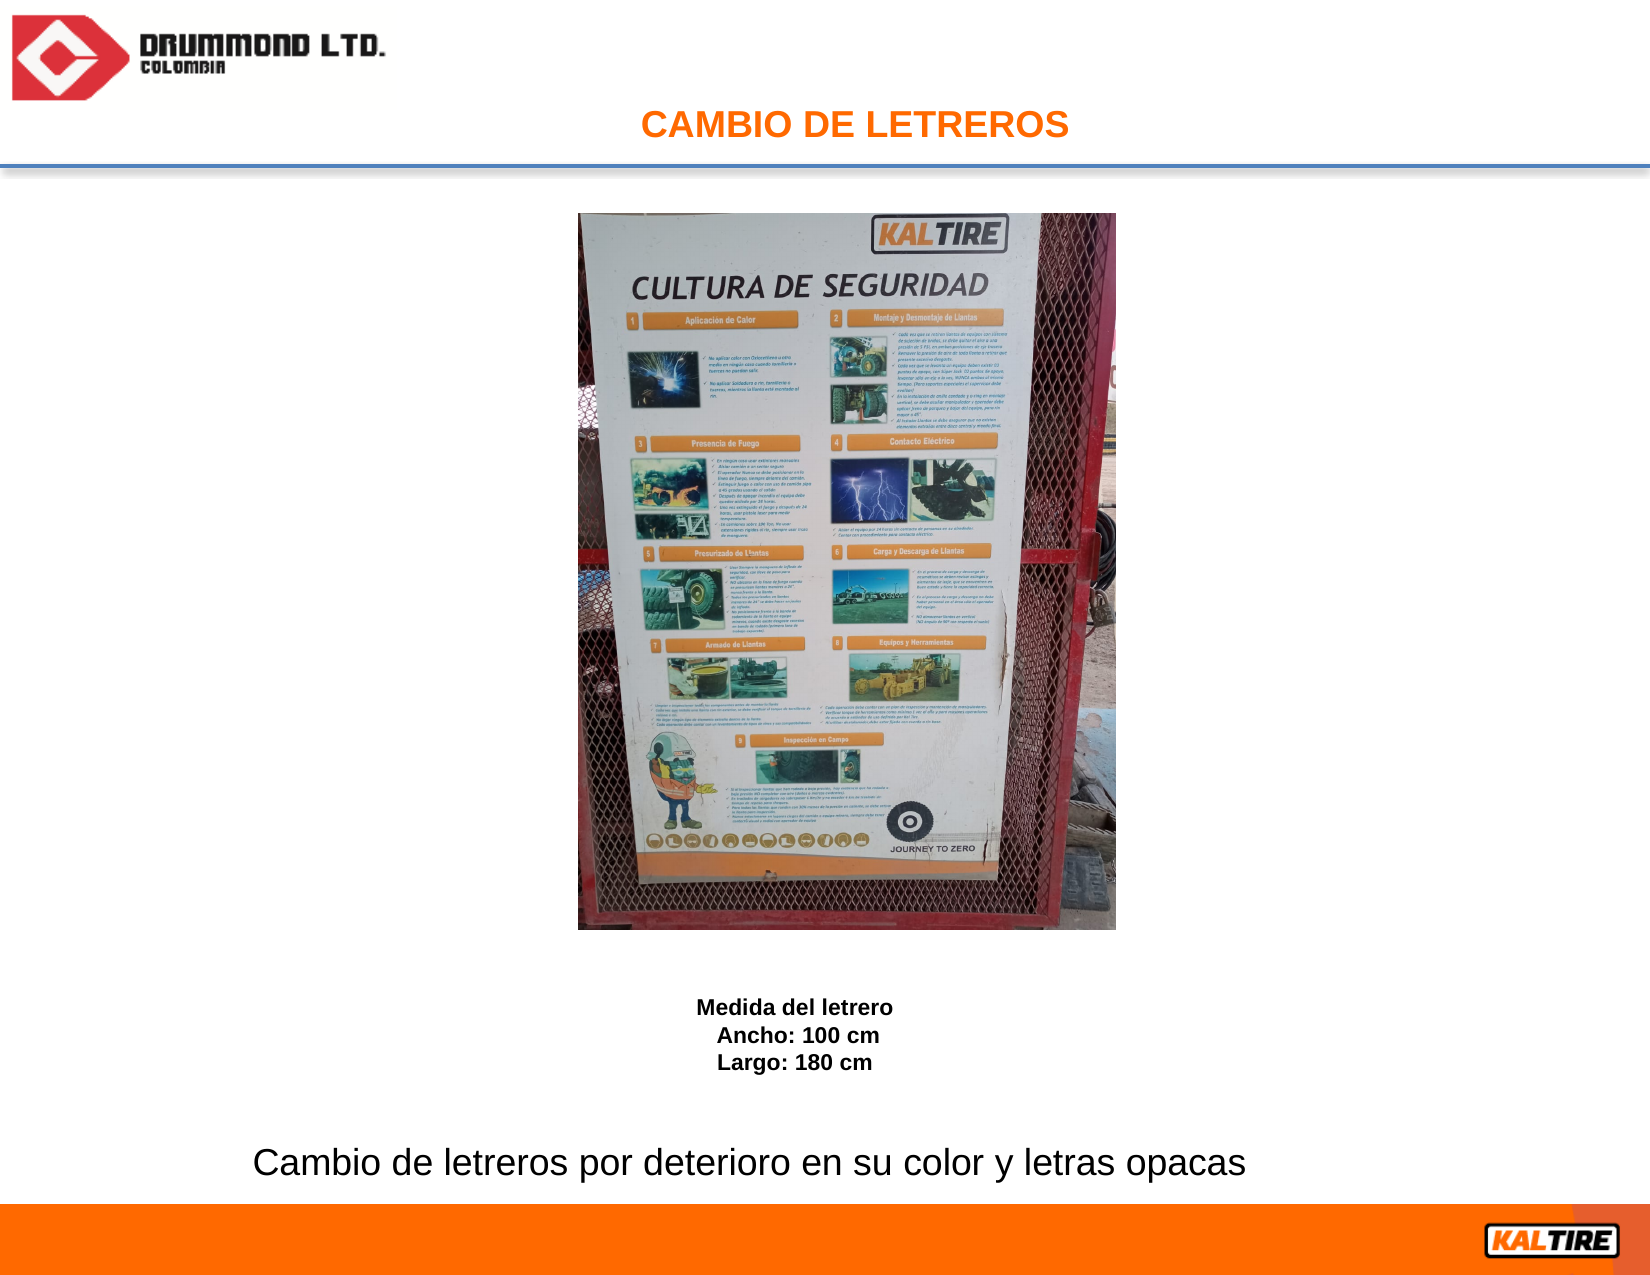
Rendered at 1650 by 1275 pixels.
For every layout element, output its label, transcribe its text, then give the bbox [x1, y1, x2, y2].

text_box CAMBIO DE LETREROS [134, 92, 1587, 152]
picture [0, 5, 398, 110]
text_box Medida del letrero Ancho: 100 cm Largo: 180 cm [652, 985, 945, 1083]
picture [0, 1204, 1650, 1275]
text_box Cambio de letreros por deterioro en su color y letras opacas [172, 1085, 1328, 1190]
picture [578, 213, 1116, 931]
